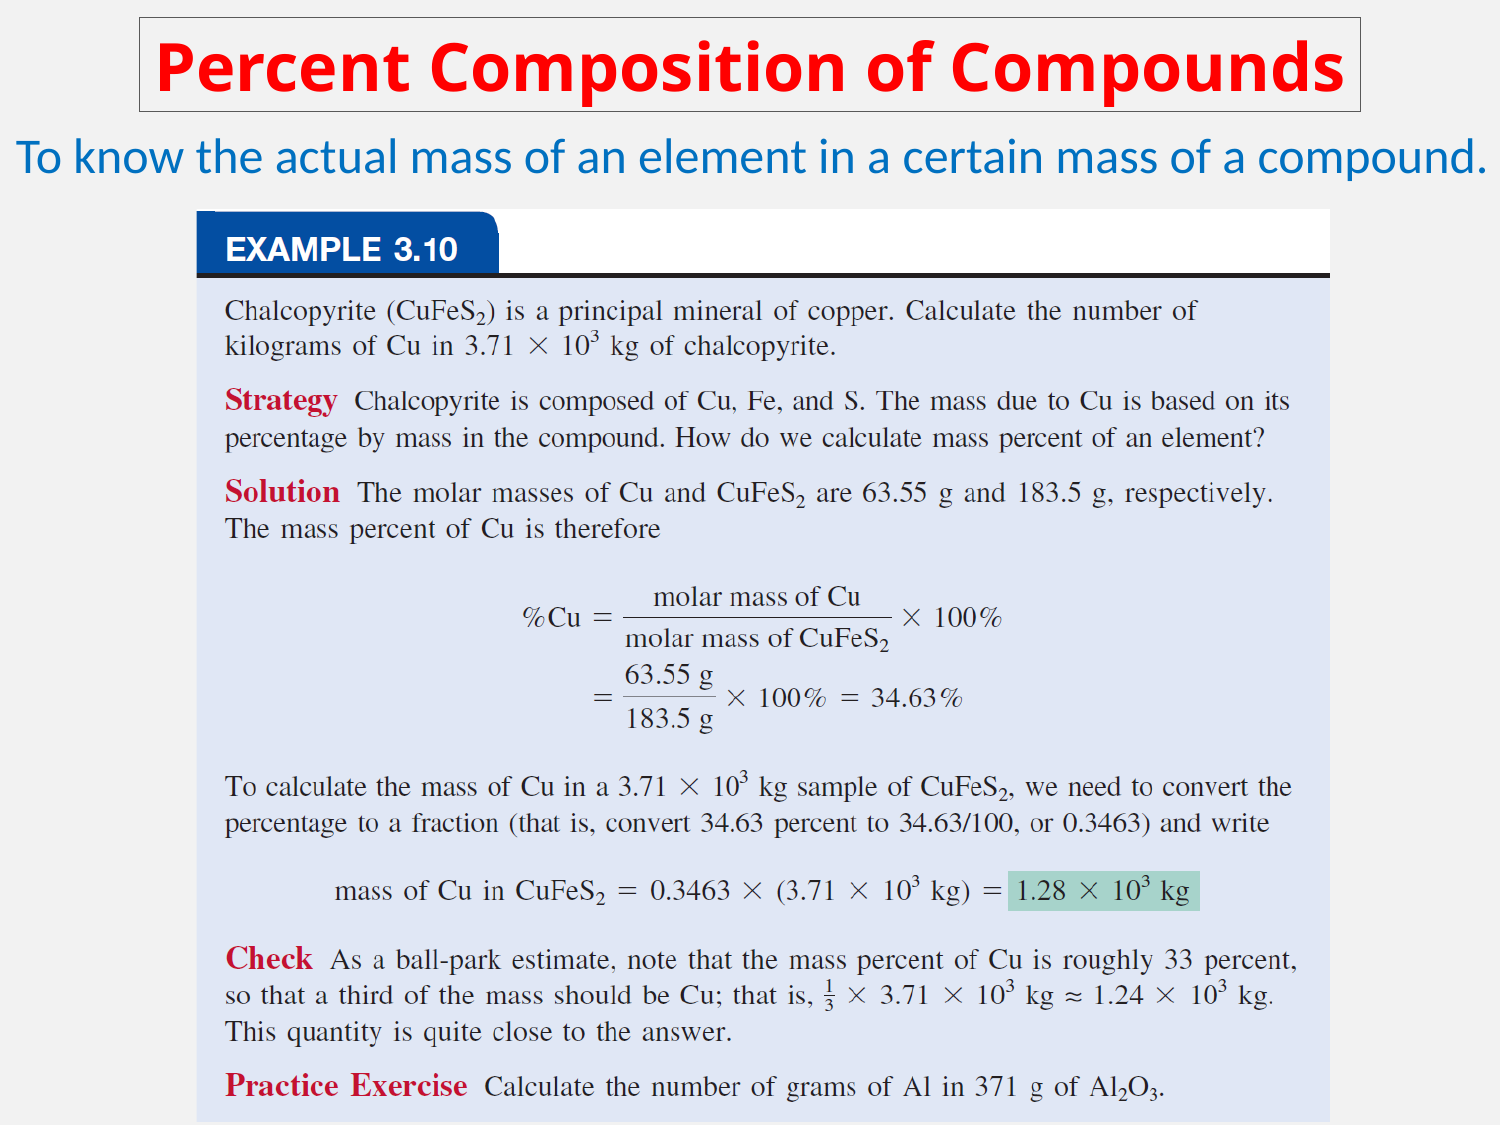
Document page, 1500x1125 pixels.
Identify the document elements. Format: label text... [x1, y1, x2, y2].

text_box Percent Composition of Compounds [139, 17, 1361, 112]
picture [196, 209, 1330, 1122]
text_box To know the actual mass of an element in a certain mass of a compound. [0, 116, 1500, 192]
